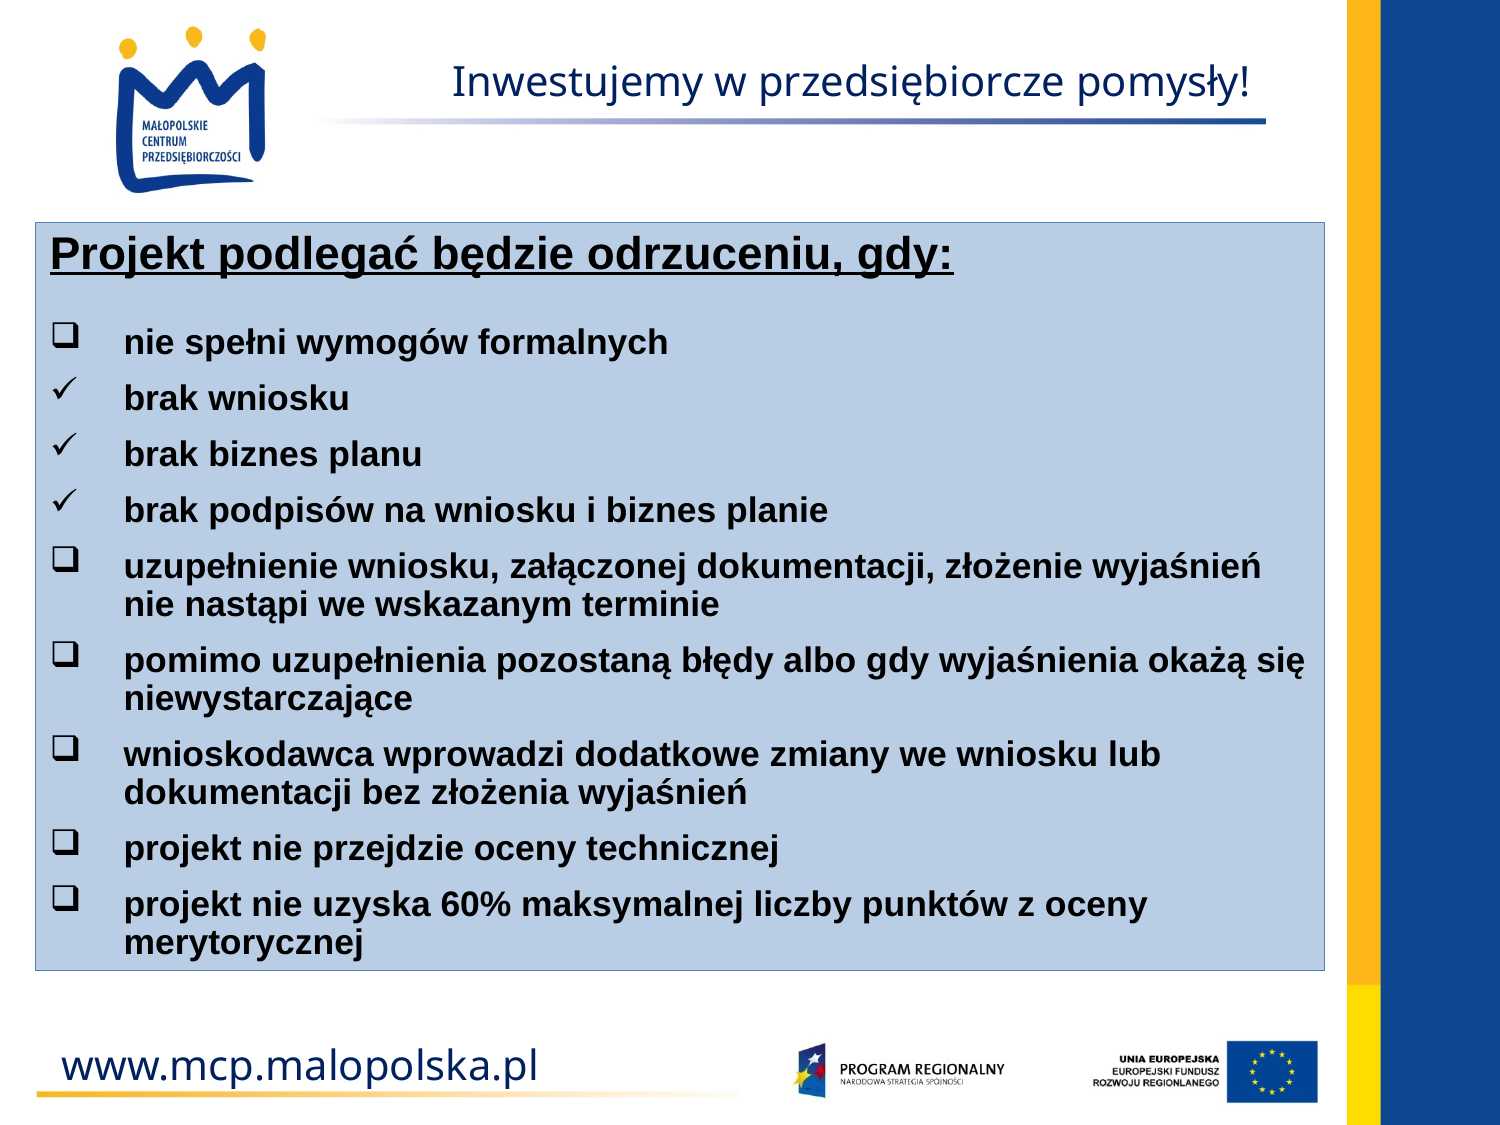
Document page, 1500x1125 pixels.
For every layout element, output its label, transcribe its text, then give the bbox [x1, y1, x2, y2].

text_box Projekt podlegać będzie odrzuceniu, gdy: nie spełni wymogów formalnych brak wniosku brak biznes planu brak podpisów na wniosku i biznes planie uzupełnienie wniosku, załączonej dokumentacji, złożenie wyjaśnień nie nastąpi we wskazanym terminie pomimo uzupełnienia pozostaną błędy albo gdy wyjaśnienia okażą się niewystarczające wnioskodawca wprowadzi dodatkowe zmiany we wniosku lub dokumentacji bez złożenia wyjaśnień projekt nie przejdzie oceny technicznej projekt nie uzyska 60% maksymalnej liczby punktów z oceny merytorycznej [35, 222, 1325, 971]
picture [34, 1089, 739, 1099]
picture [1077, 1034, 1325, 1108]
picture [763, 1015, 1032, 1125]
picture [105, 23, 1266, 197]
text_box Inwestujemy w przedsiębiorcze pomysły! [304, 46, 1266, 105]
picture [1347, 0, 1500, 1125]
text_box www.mcp.malopolska.pl [46, 1031, 758, 1097]
